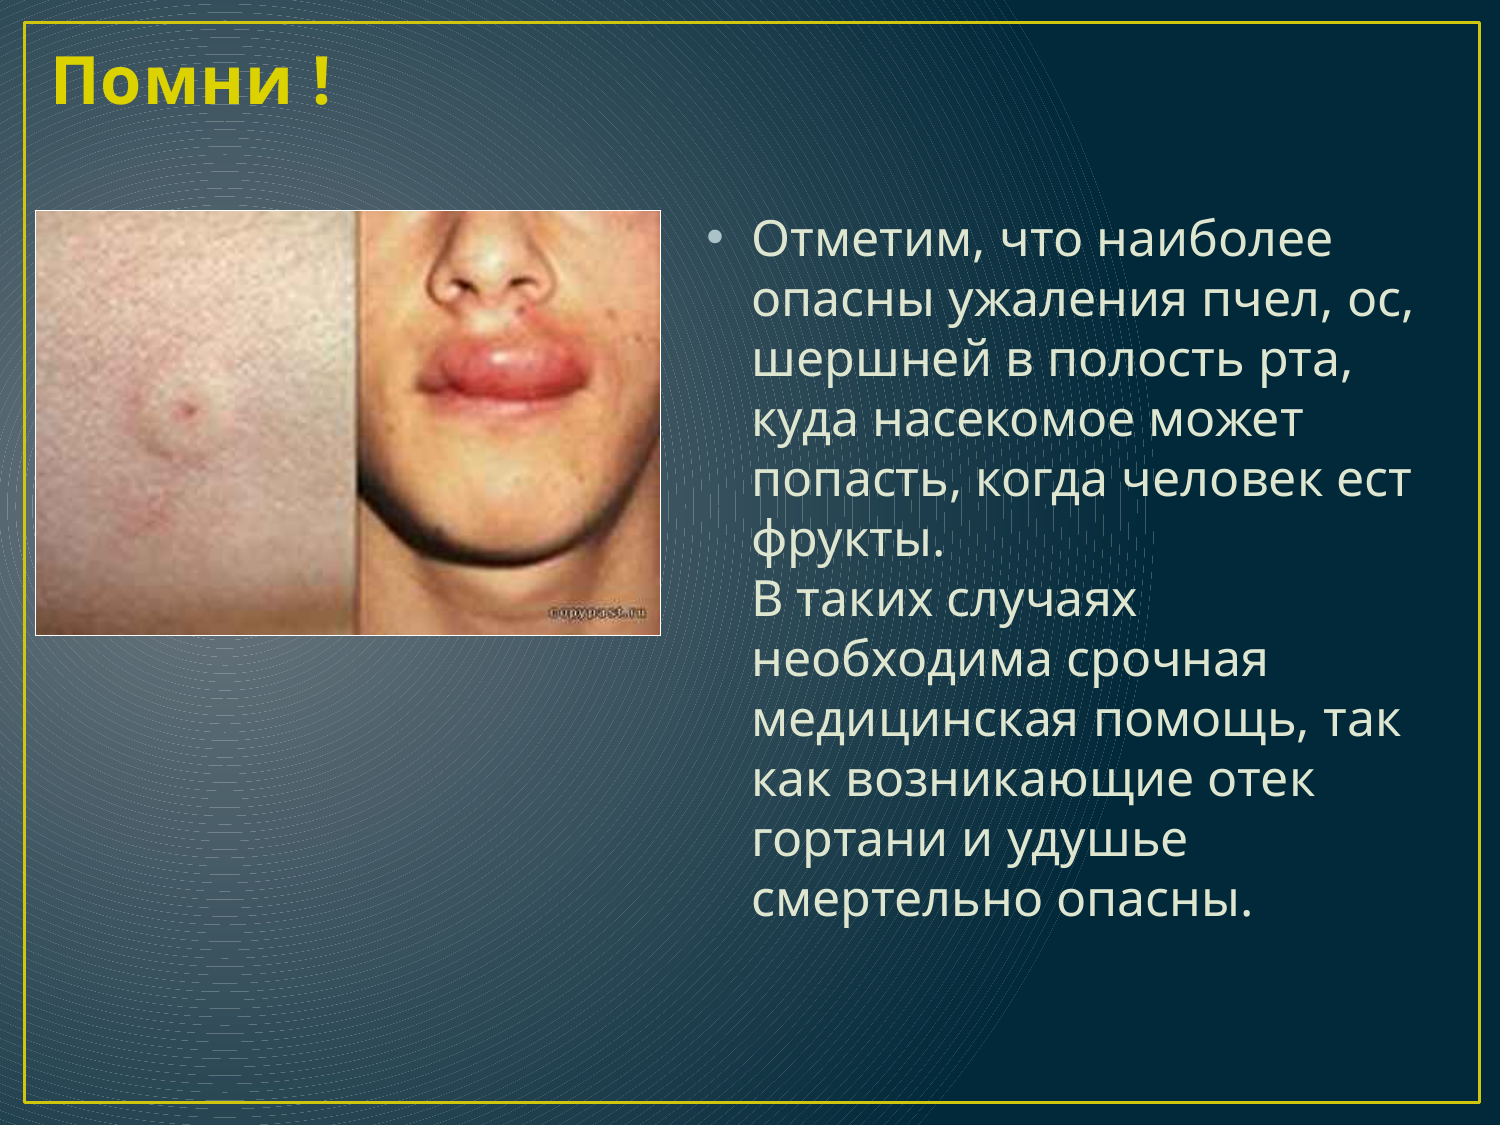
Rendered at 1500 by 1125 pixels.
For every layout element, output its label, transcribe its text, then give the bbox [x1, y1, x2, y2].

picture [34, 210, 661, 637]
text_box Помни ! [35, 30, 1500, 126]
list Отметим, что наиболее опасны ужаления пчел, ос, шершней в полость рта, куда насекомое может попасть, когда человек ест фрукты. В таких случаях необходима срочная медицинская помощь, так как возникающие отек гортани и удушье смертельно опасны. [691, 199, 1465, 942]
